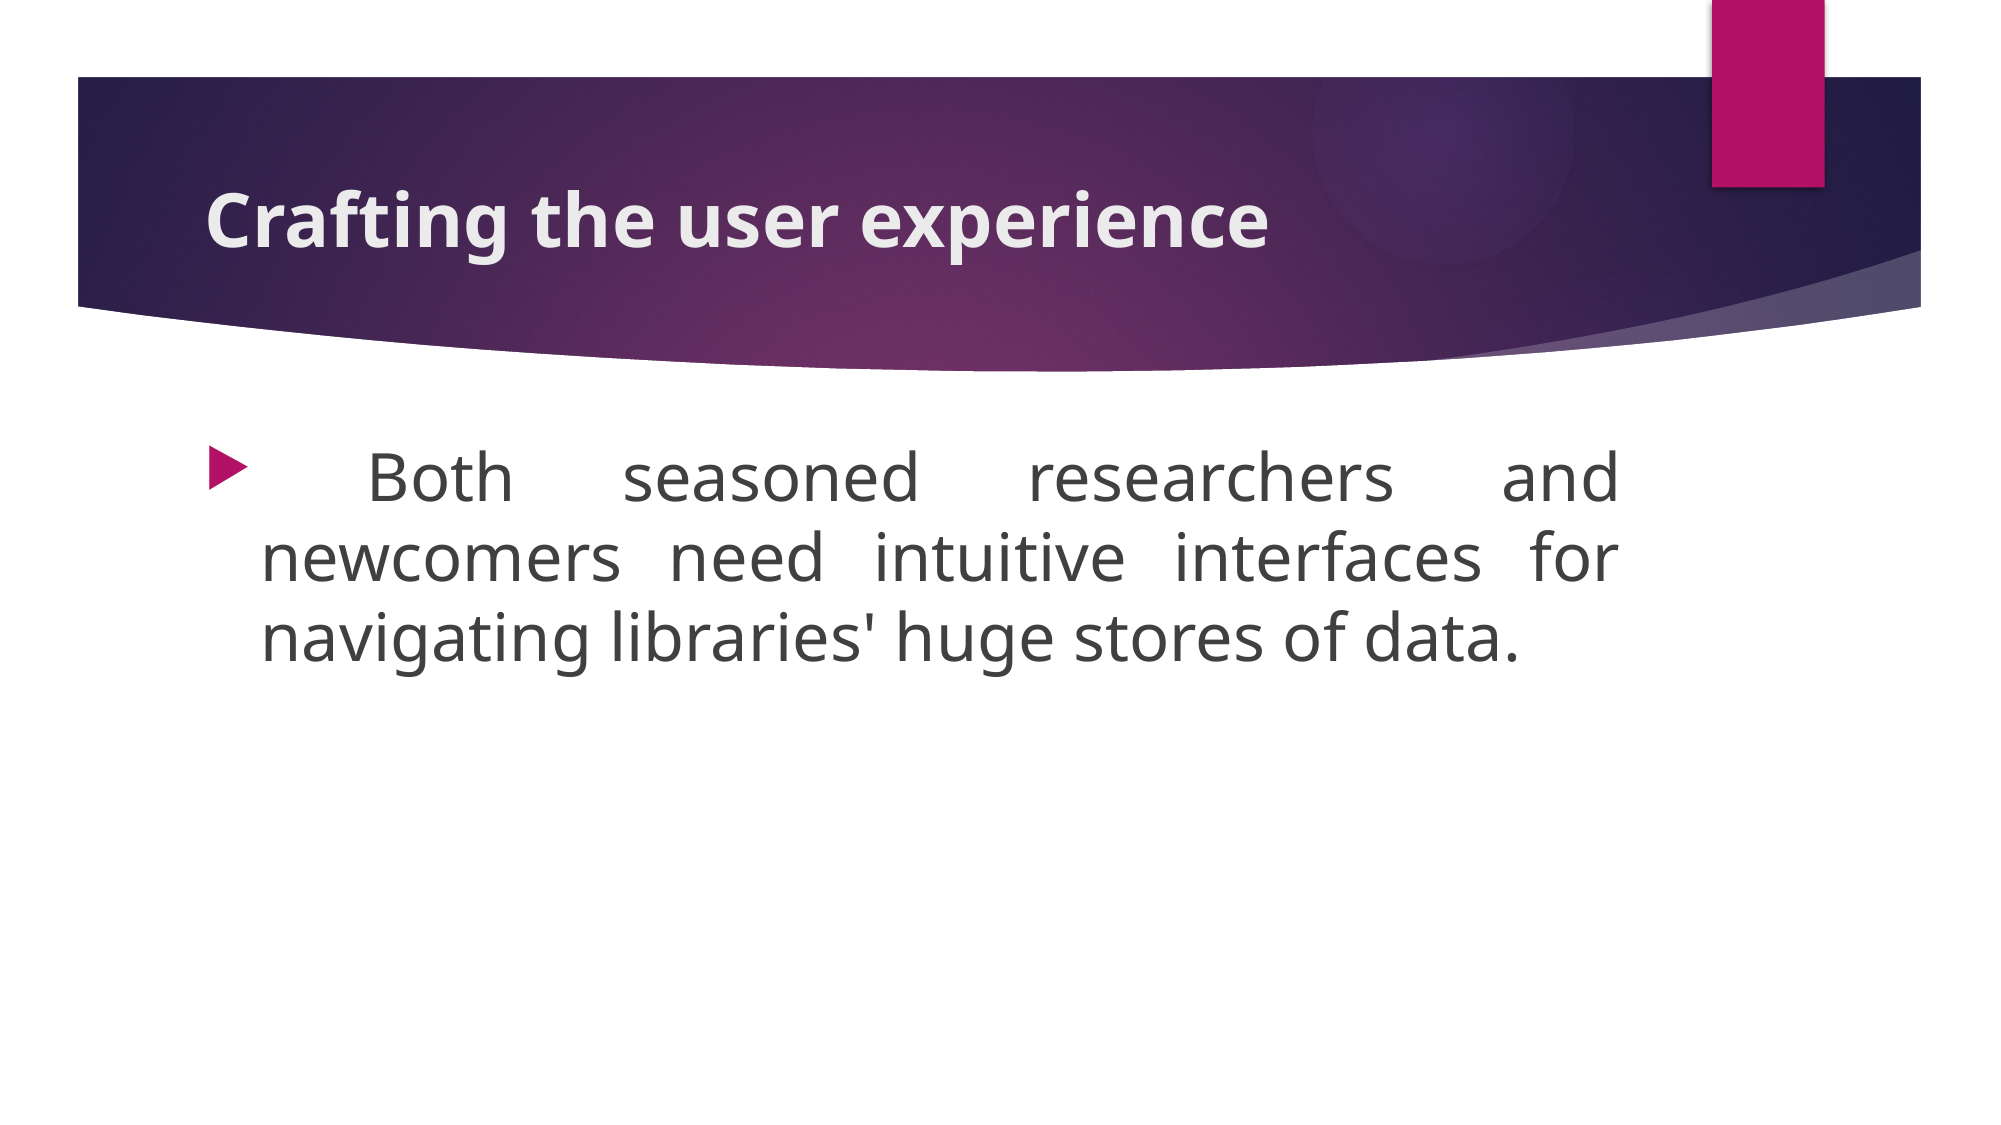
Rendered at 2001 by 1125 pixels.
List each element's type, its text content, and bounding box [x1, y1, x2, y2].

title Crafting the user experience [189, 159, 1627, 276]
list Both seasoned researchers and newcomers need intuitive interfaces for navigating libraries' huge stores of data. [189, 427, 1638, 988]
